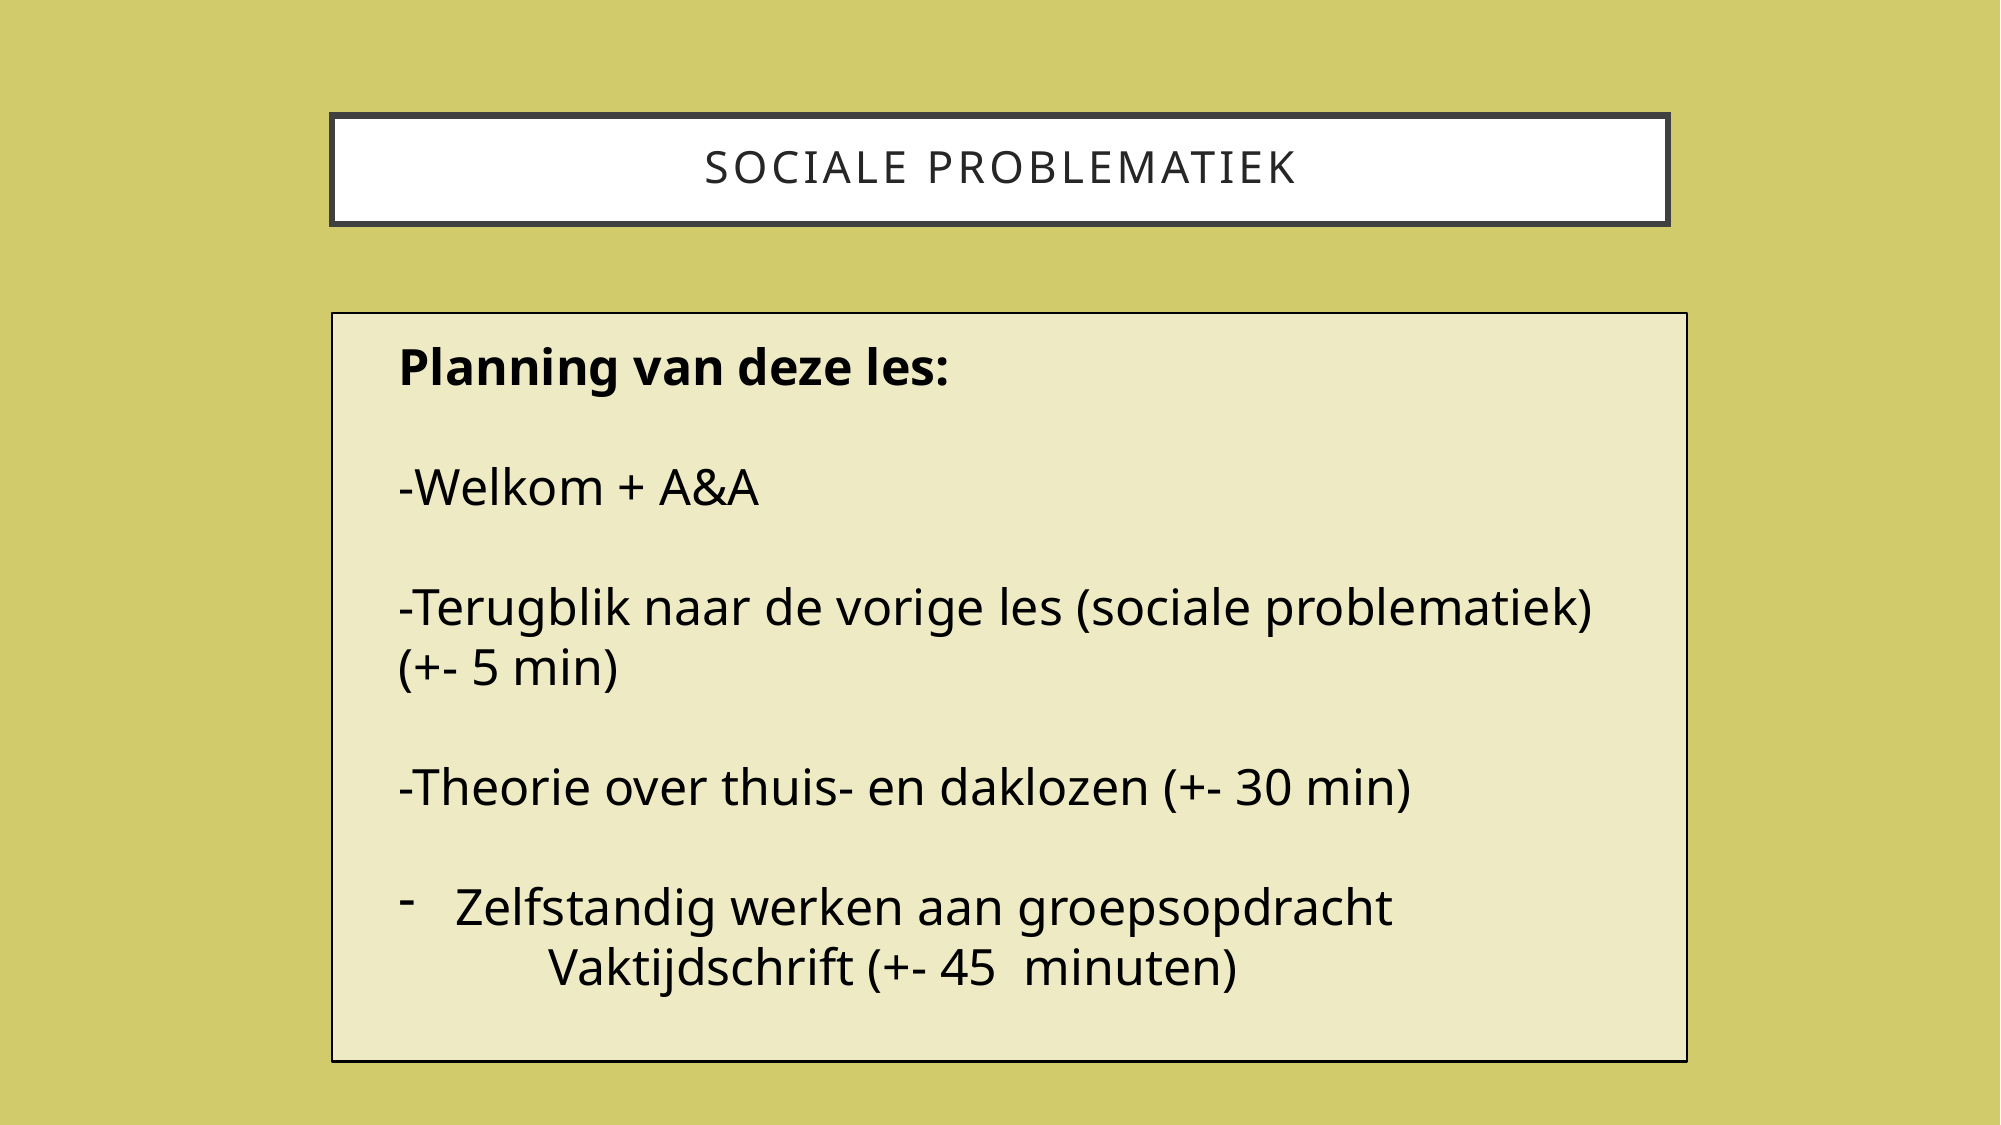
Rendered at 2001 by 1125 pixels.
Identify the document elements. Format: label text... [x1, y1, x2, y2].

text_box Planning van deze les: -Welkom + A&A -Terugblik naar de vorige les (sociale problematiek) (+- 5 min) -Theorie over thuis- en daklozen (+- 30 min) Zelfstandig werken aan groepsopdracht Vaktijdschrift (+- 45 minuten) [383, 327, 1617, 1003]
title Sociale problematiek [329, 112, 1671, 227]
text_box [331, 312, 1688, 1063]
